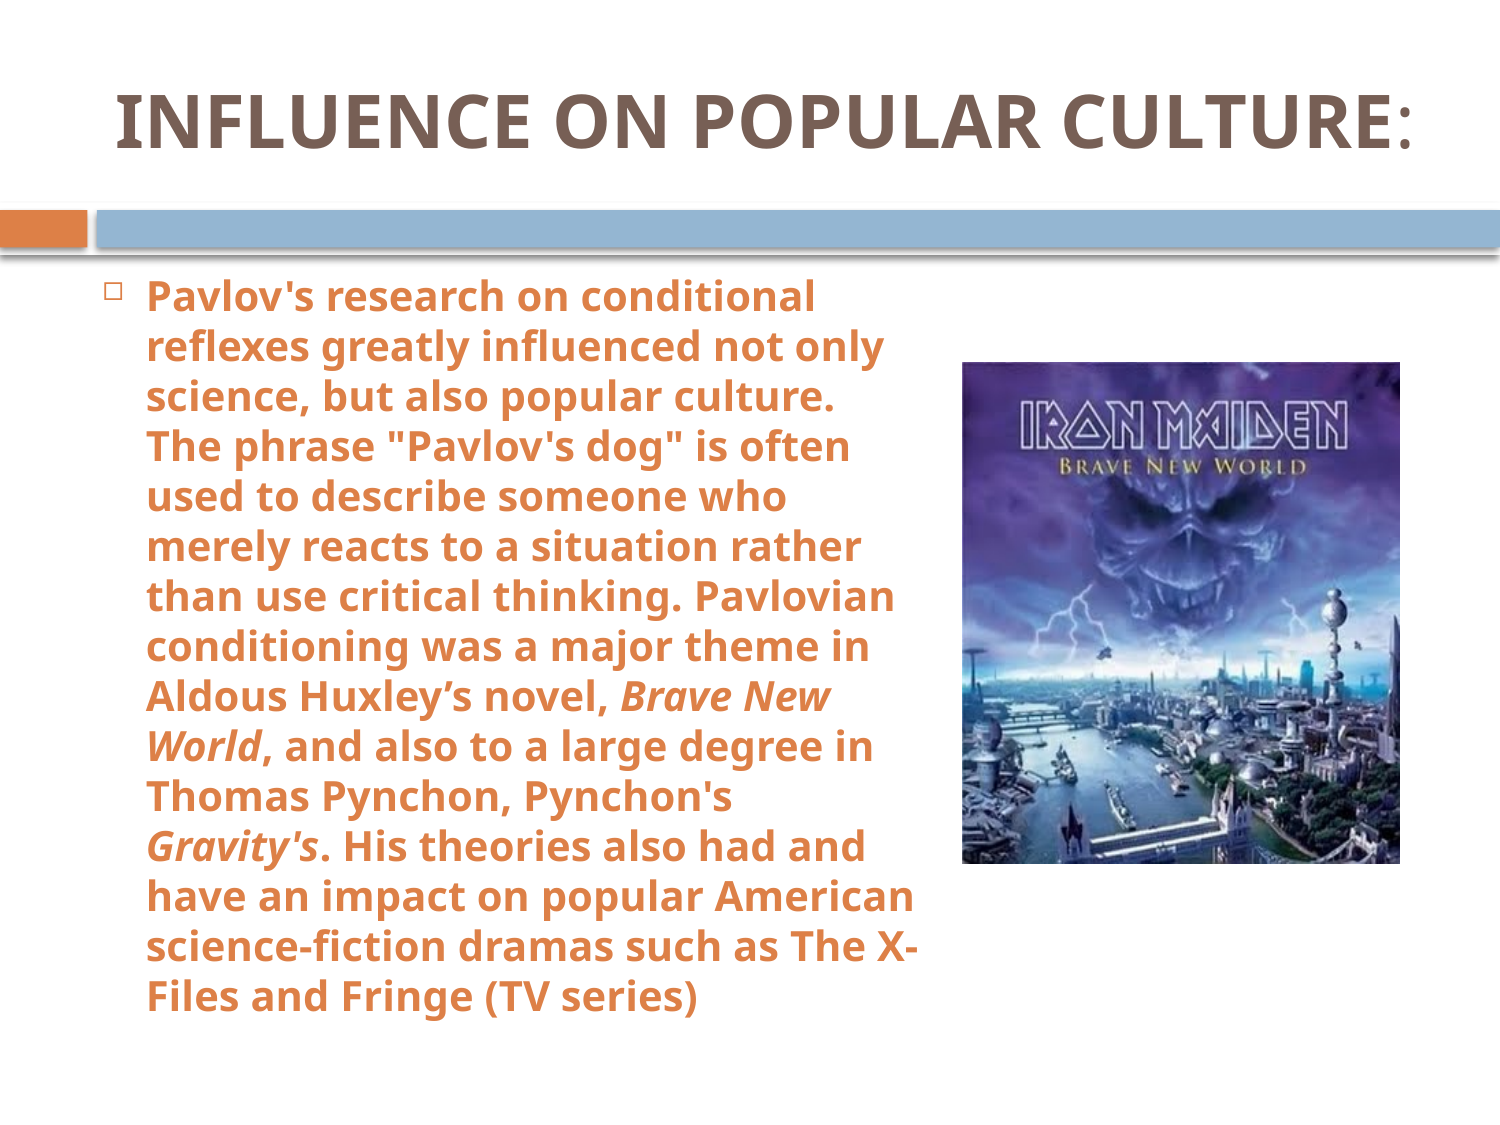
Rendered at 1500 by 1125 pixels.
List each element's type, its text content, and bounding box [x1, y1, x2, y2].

list Pavlov's research on conditional reflexes greatly influenced not only science, but also popular culture. The phrase "Pavlov's dog" is often used to describe someone who merely reacts to a situation rather than use critical thinking. Pavlovian conditioning was a major theme in Aldous Huxley’s novel, Brave New World, and also to a large degree in Thomas Pynchon, Pynchon's Gravity's. His theories also had and have an impact on popular American science-fiction dramas such as The X-Files and Fringe (TV series) [87, 262, 937, 1125]
title INFLUENCE ON POPULAR CULTURE: [100, 37, 1438, 200]
picture [962, 362, 1401, 865]
